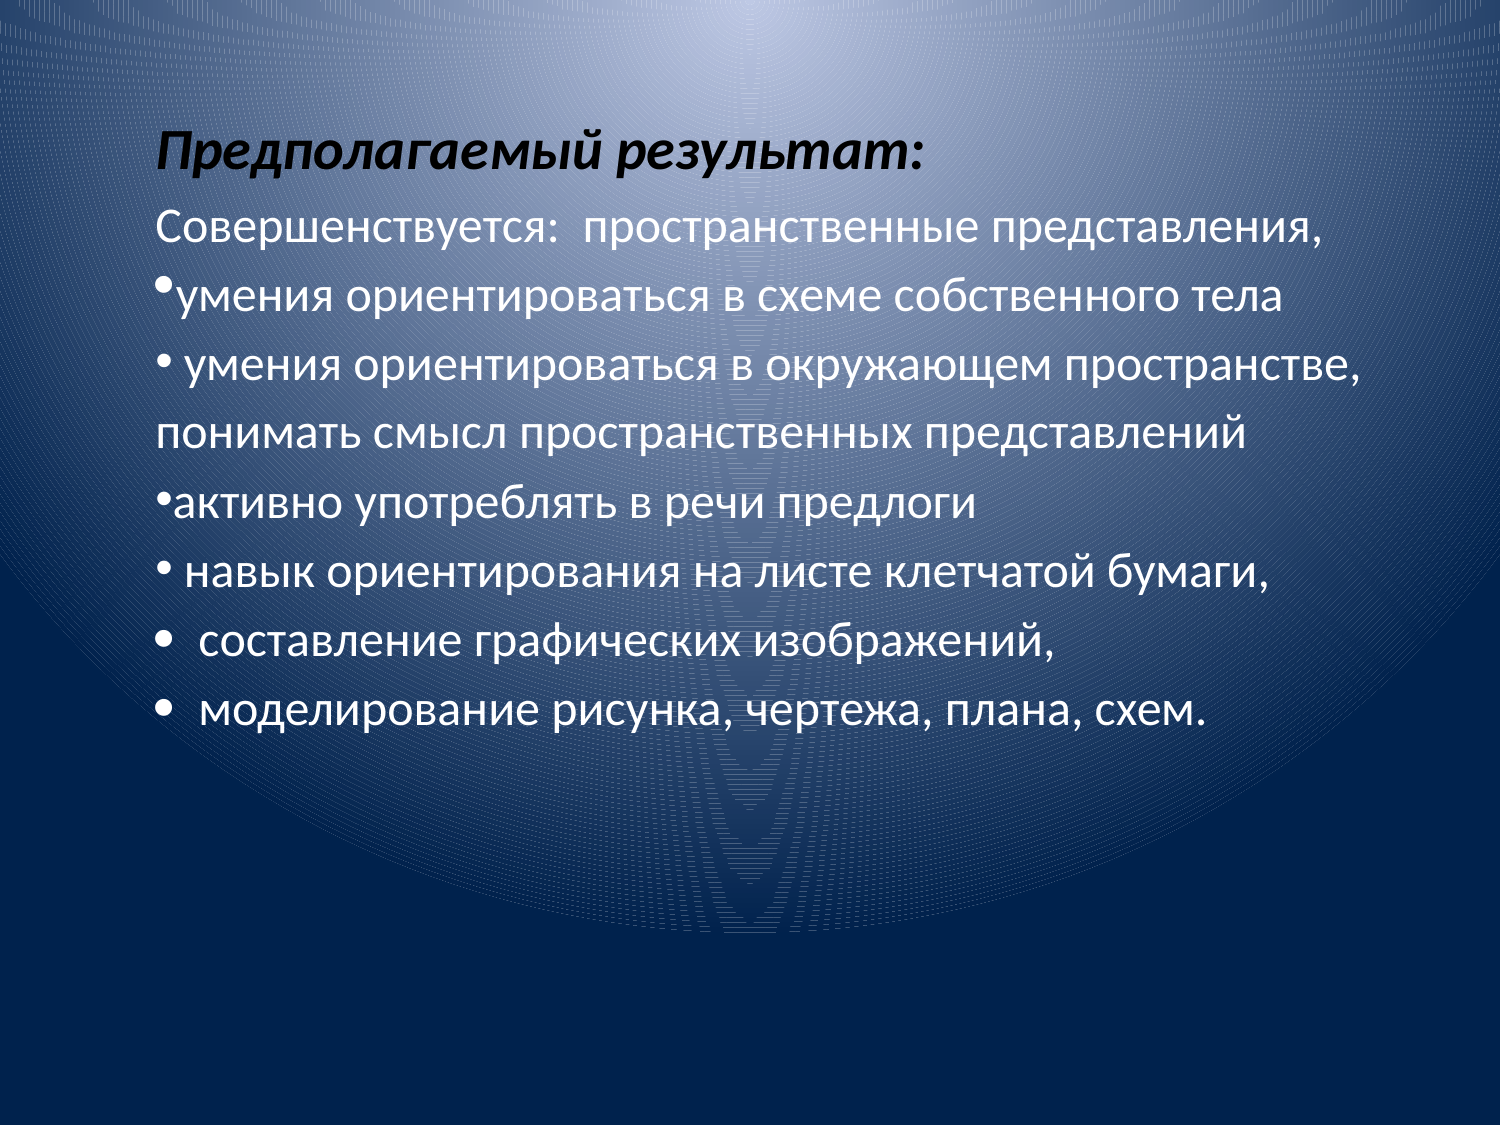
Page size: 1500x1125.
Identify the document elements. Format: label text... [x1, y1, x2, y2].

text_box Предполагаемый результат: [140, 93, 1125, 175]
text_box Совершенствуется: пространственные представления, умения ориентироваться в схеме собственного тела умения ориентироваться в окружающем пространстве, понимать смысл пространственных представлений активно употреблять в речи предлоги навык ориентирования на листе клетчатой бумаги,  составление графических изображений,  моделирование рисунка, чертежа, плана, схем. [140, 175, 1430, 743]
